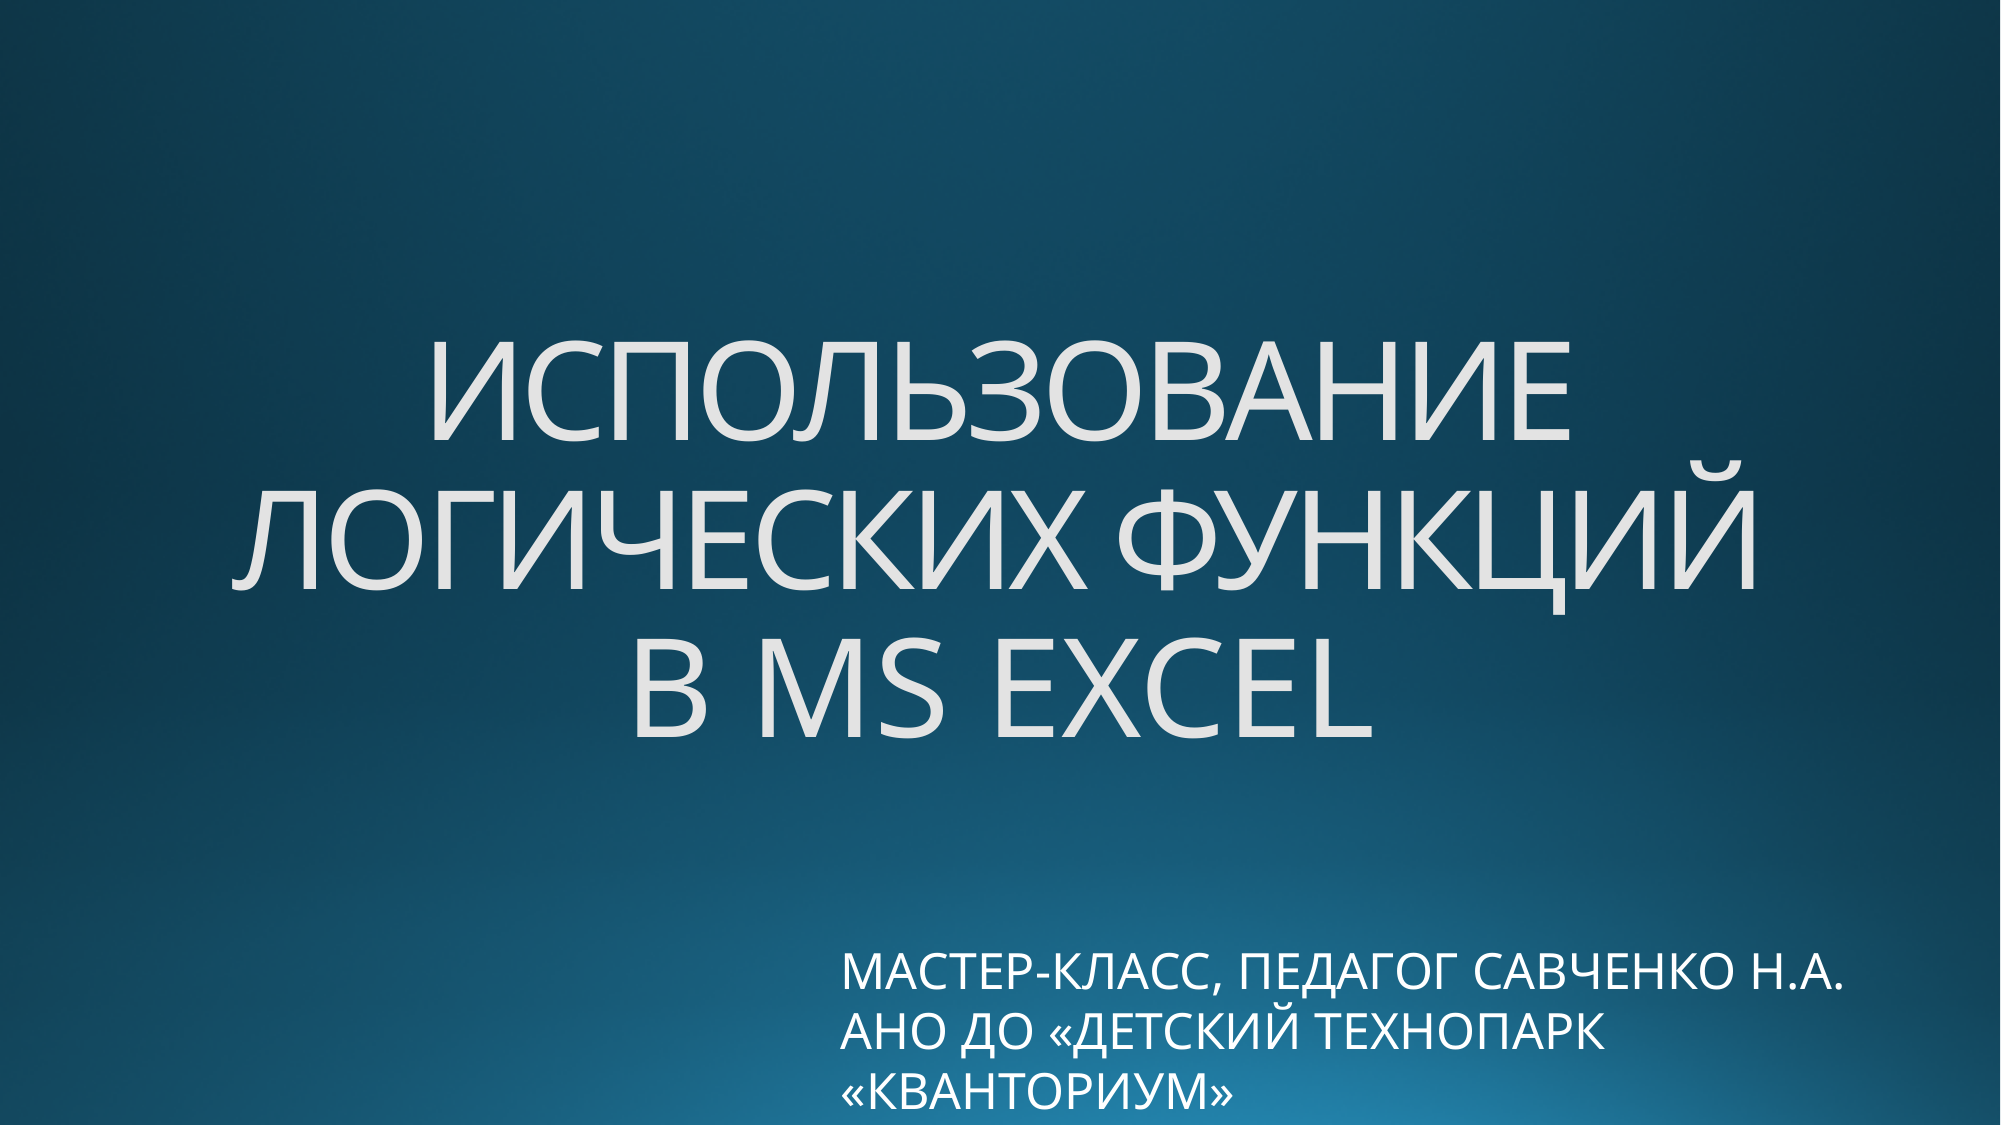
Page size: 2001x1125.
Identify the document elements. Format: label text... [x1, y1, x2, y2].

text_box ИСПОЛЬЗОВАНИЕ ЛОГИЧЕСКИХ ФУНКЦИЙ В MS EXCEL [217, 314, 1783, 759]
picture [0, 0, 2001, 1125]
text_box МАСТЕР-КЛАСС, ПЕДАГОГ САВЧЕНКО Н.А. АНО ДО «ДЕТСКИЙ ТЕХНОПАРК «КВАНТОРИУМ» [825, 931, 1987, 1125]
